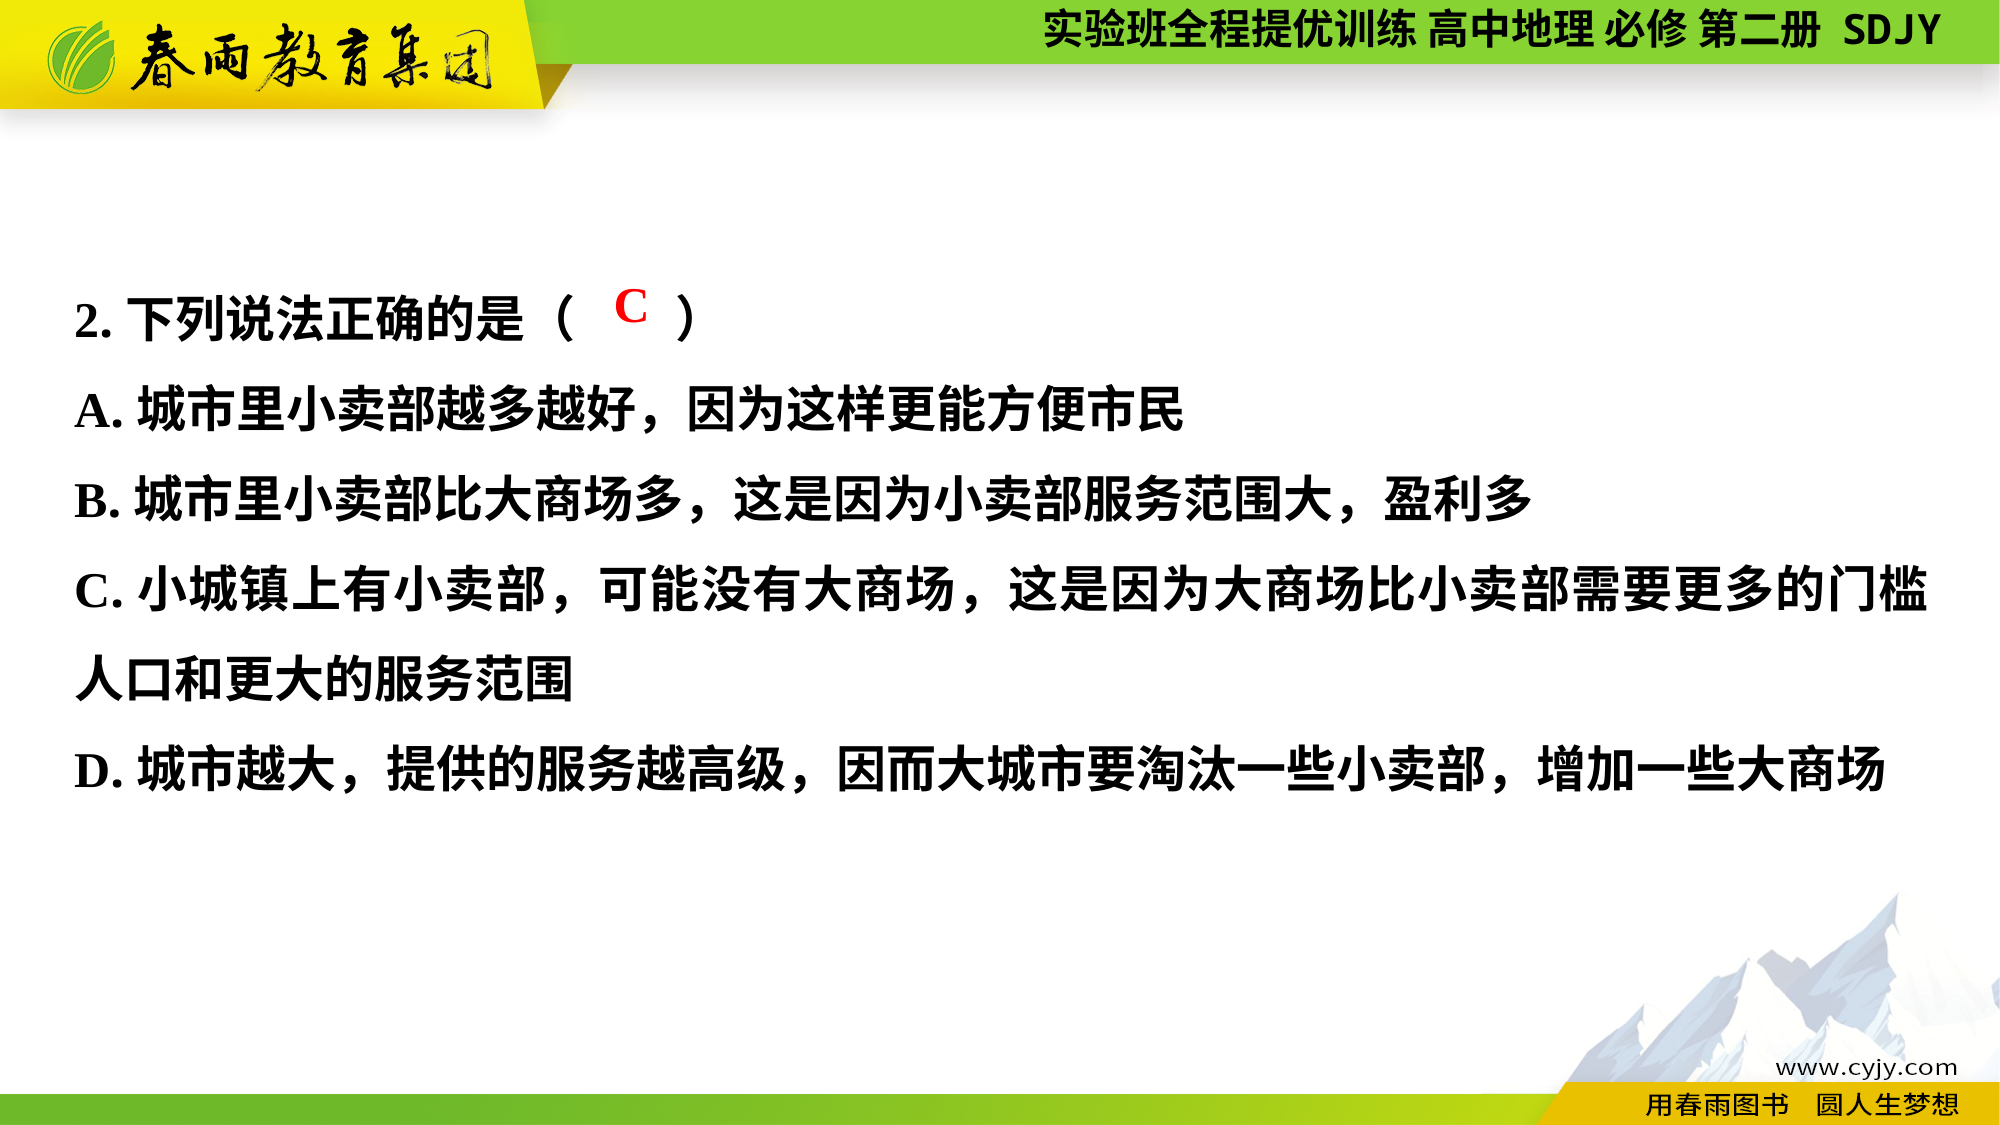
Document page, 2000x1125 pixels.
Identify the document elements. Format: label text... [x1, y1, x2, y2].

list 2.下列说法正确的是（ ） A.城市里小卖部越多越好，因为这样更能方便市民 B.城市里小卖部比大商场多，这是因为小卖部服务范围大，盈利多 C.小城镇上有小卖部，可能没有大商场，这是因为大商场比小卖部需要更多的门槛人口和更大的服务范围 D.城市越大，提供的服务越高级，因而大城市要淘汰一些小卖部，增加一些大商场 [59, 250, 1944, 811]
picture [0, 0, 2000, 1125]
text_box C [598, 264, 665, 340]
